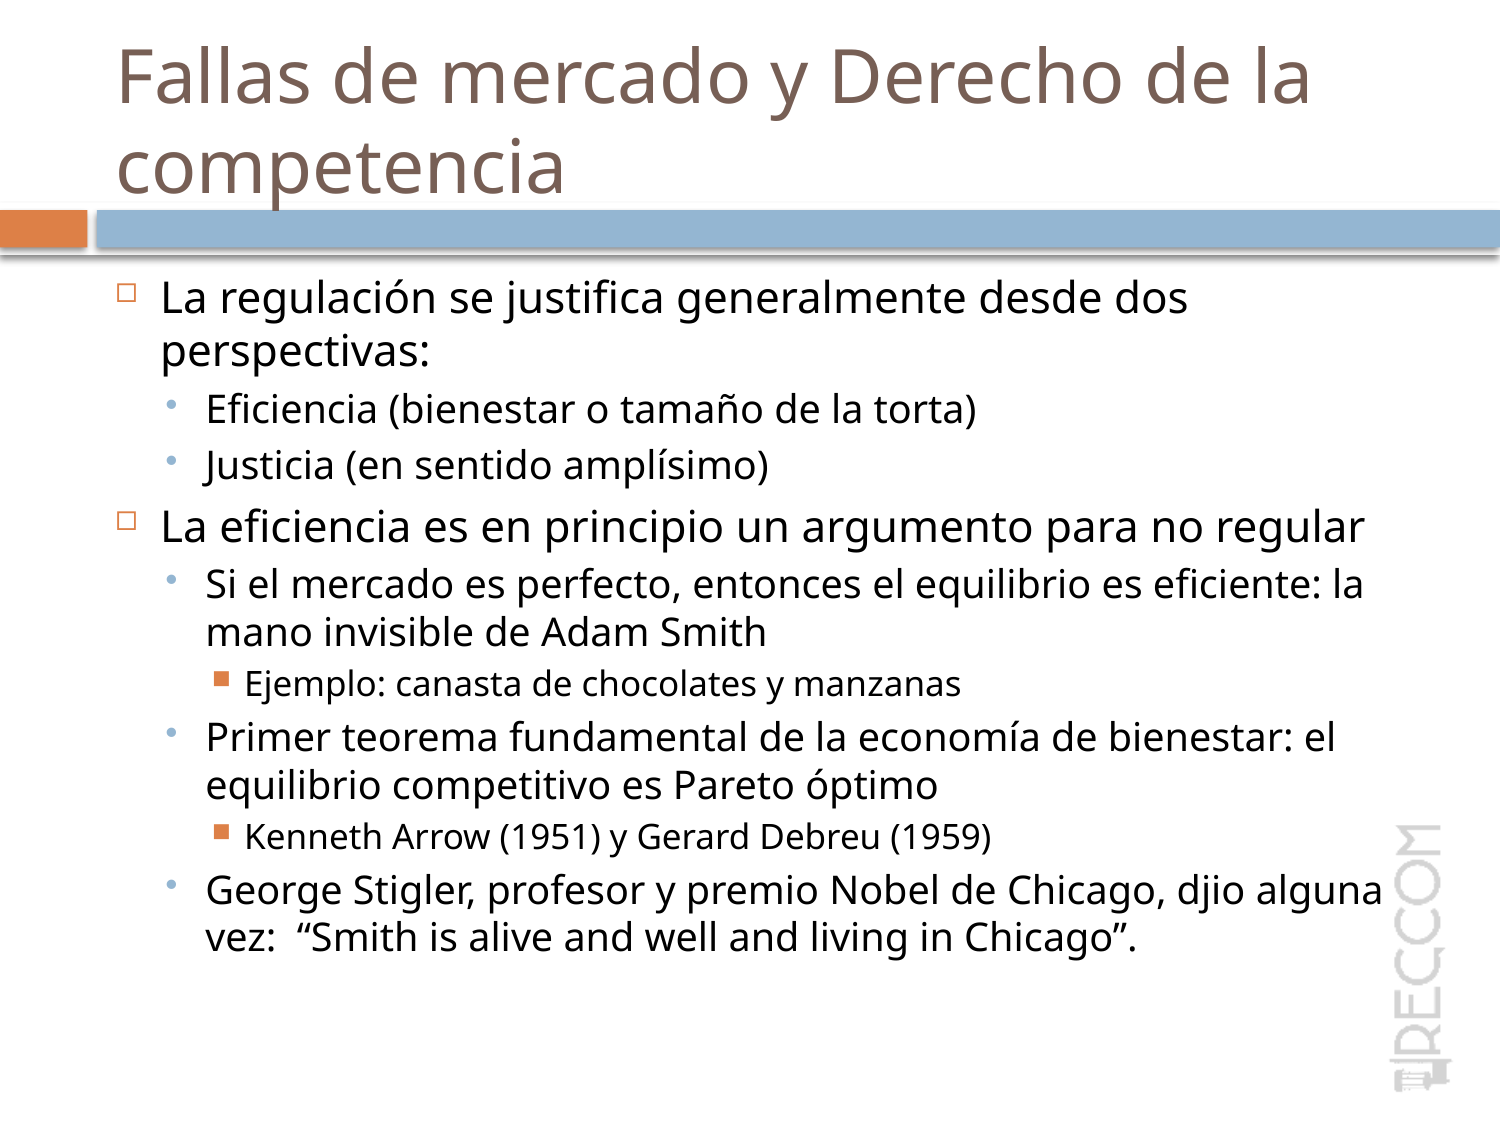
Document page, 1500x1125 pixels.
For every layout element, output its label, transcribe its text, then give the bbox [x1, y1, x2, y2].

title Fallas de mercado y Derecho de la competencia [100, 37, 1438, 200]
list La regulación se justifica generalmente desde dos perspectivas: Eficiencia (bienestar o tamaño de la torta) Justicia (en sentido amplísimo) La eficiencia es en principio un argumento para no regular Si el mercado es perfecto, entonces el equilibrio es eficiente: la mano invisible de Adam Smith Ejemplo: canasta de chocolates y manzanas Primer teorema fundamental de la economía de bienestar: el equilibrio competitivo es Pareto óptimo Kenneth Arrow (1951) y Gerard Debreu (1959) George Stigler, profesor y premio Nobel de Chicago, djio alguna vez: “Smith is alive and well and living in Chicago”. [100, 262, 1400, 1000]
